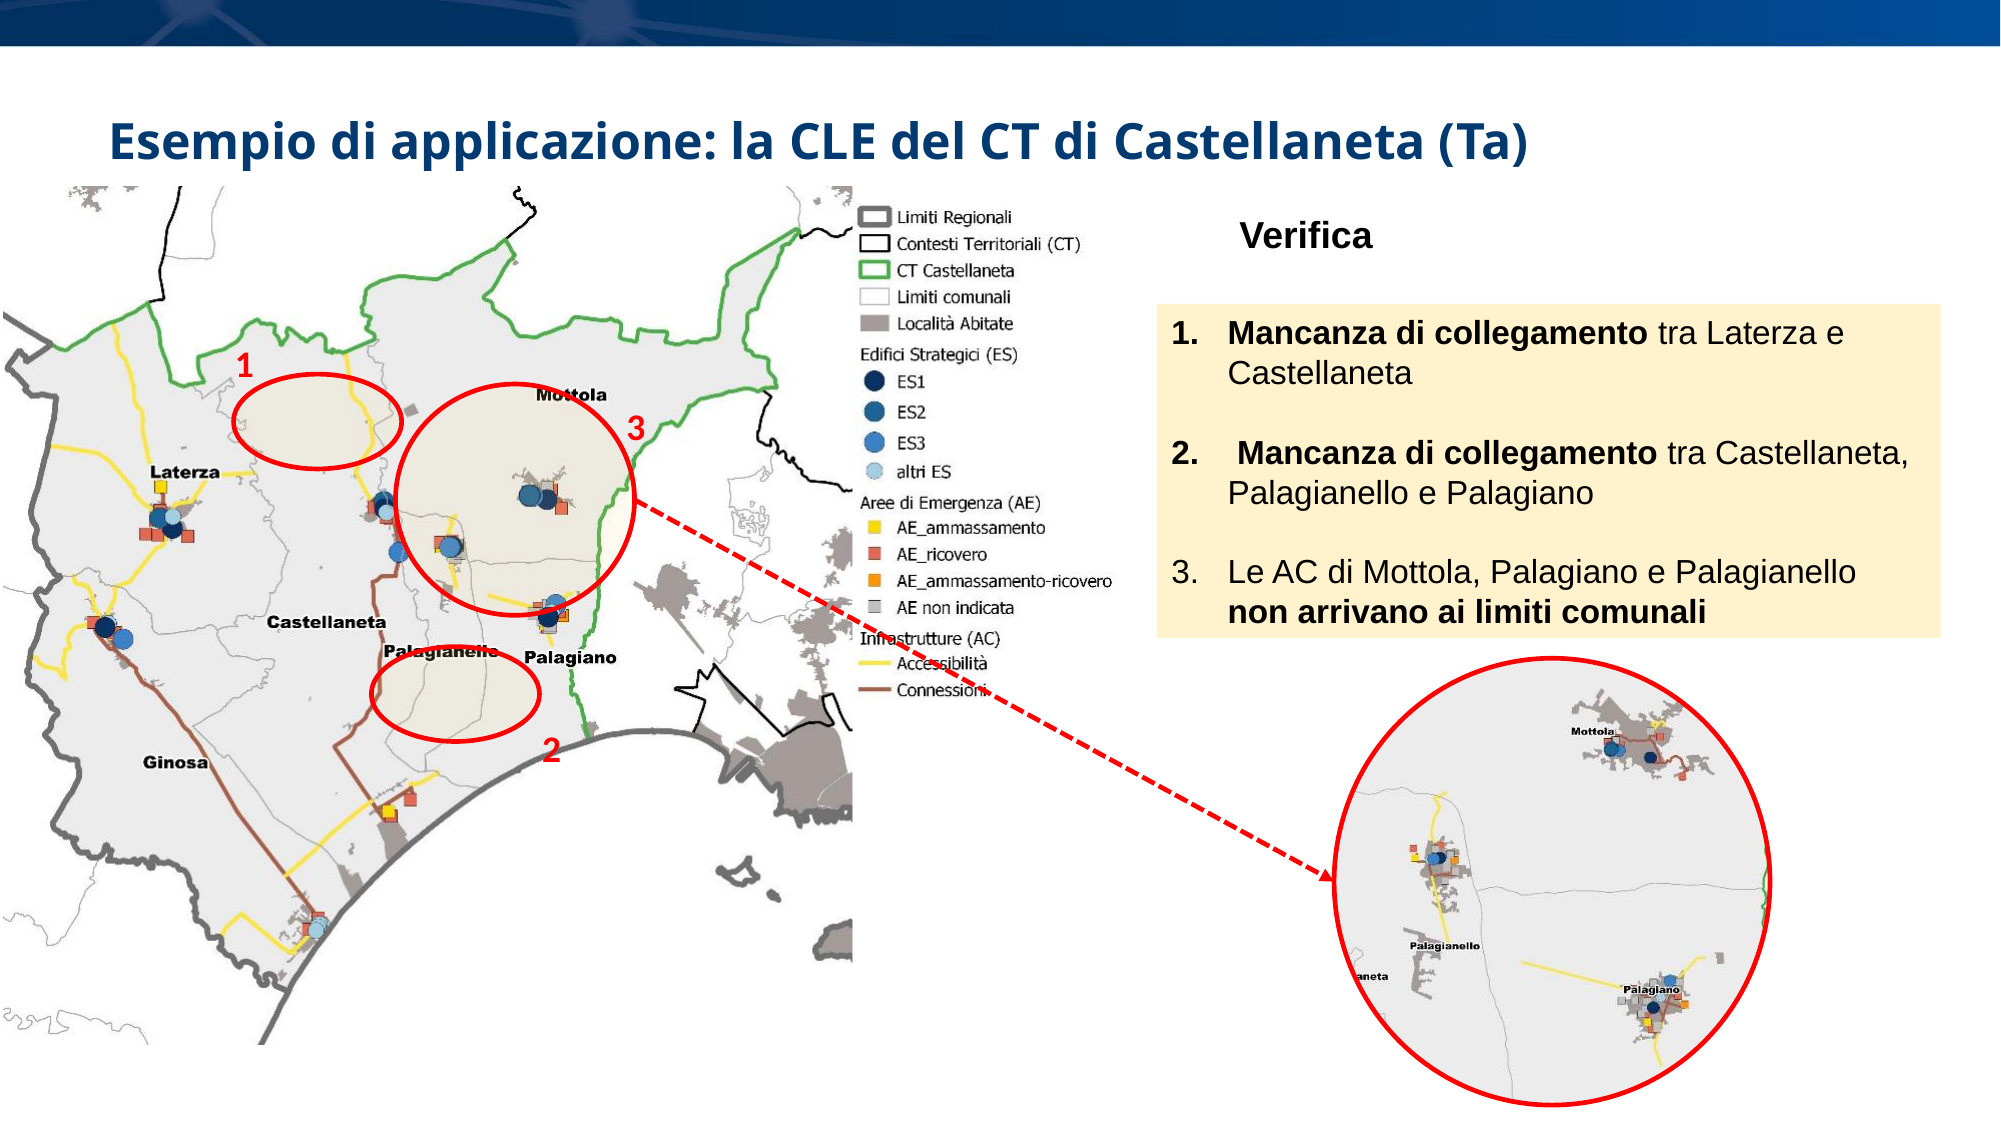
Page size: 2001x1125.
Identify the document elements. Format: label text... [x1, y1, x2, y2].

text_box Verifica [1224, 203, 1997, 264]
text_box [634, 499, 1335, 882]
picture [0, 0, 2001, 1125]
text_box Esempio di applicazione: la CLE del CT di Castellaneta (Ta) [93, 102, 1941, 178]
text_box Mancanza di collegamento tra Laterza e Castellaneta Mancanza di collegamento tra Castellaneta, Palagianello e Palagiano Le AC di Mottola, Palagiano e Palagianello non arrivano ai limiti comunali [1159, 303, 1941, 638]
